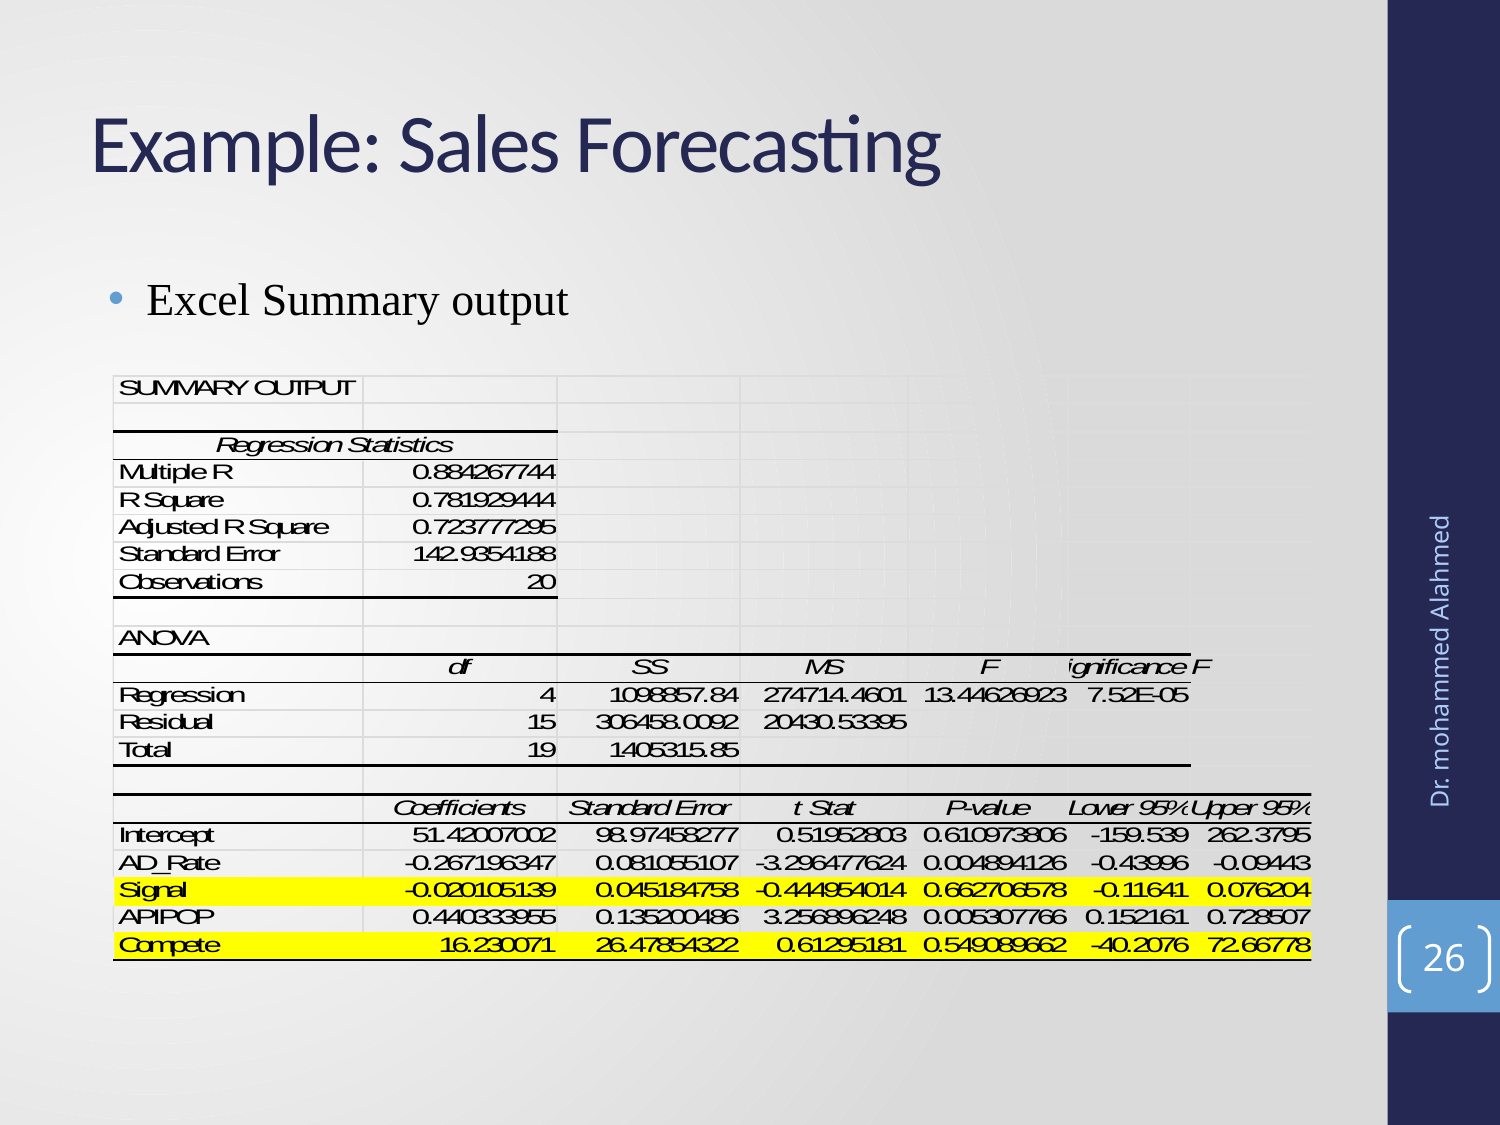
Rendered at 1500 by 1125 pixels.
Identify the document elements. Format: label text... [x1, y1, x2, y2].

list Excel Summary output [75, 262, 1325, 1050]
title Example: Sales Forecasting [75, 45, 1325, 233]
slide_number 26 [1397, 925, 1492, 994]
footer Dr. mohammed Alahmed [1408, 500, 1469, 889]
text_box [111, 374, 1314, 963]
